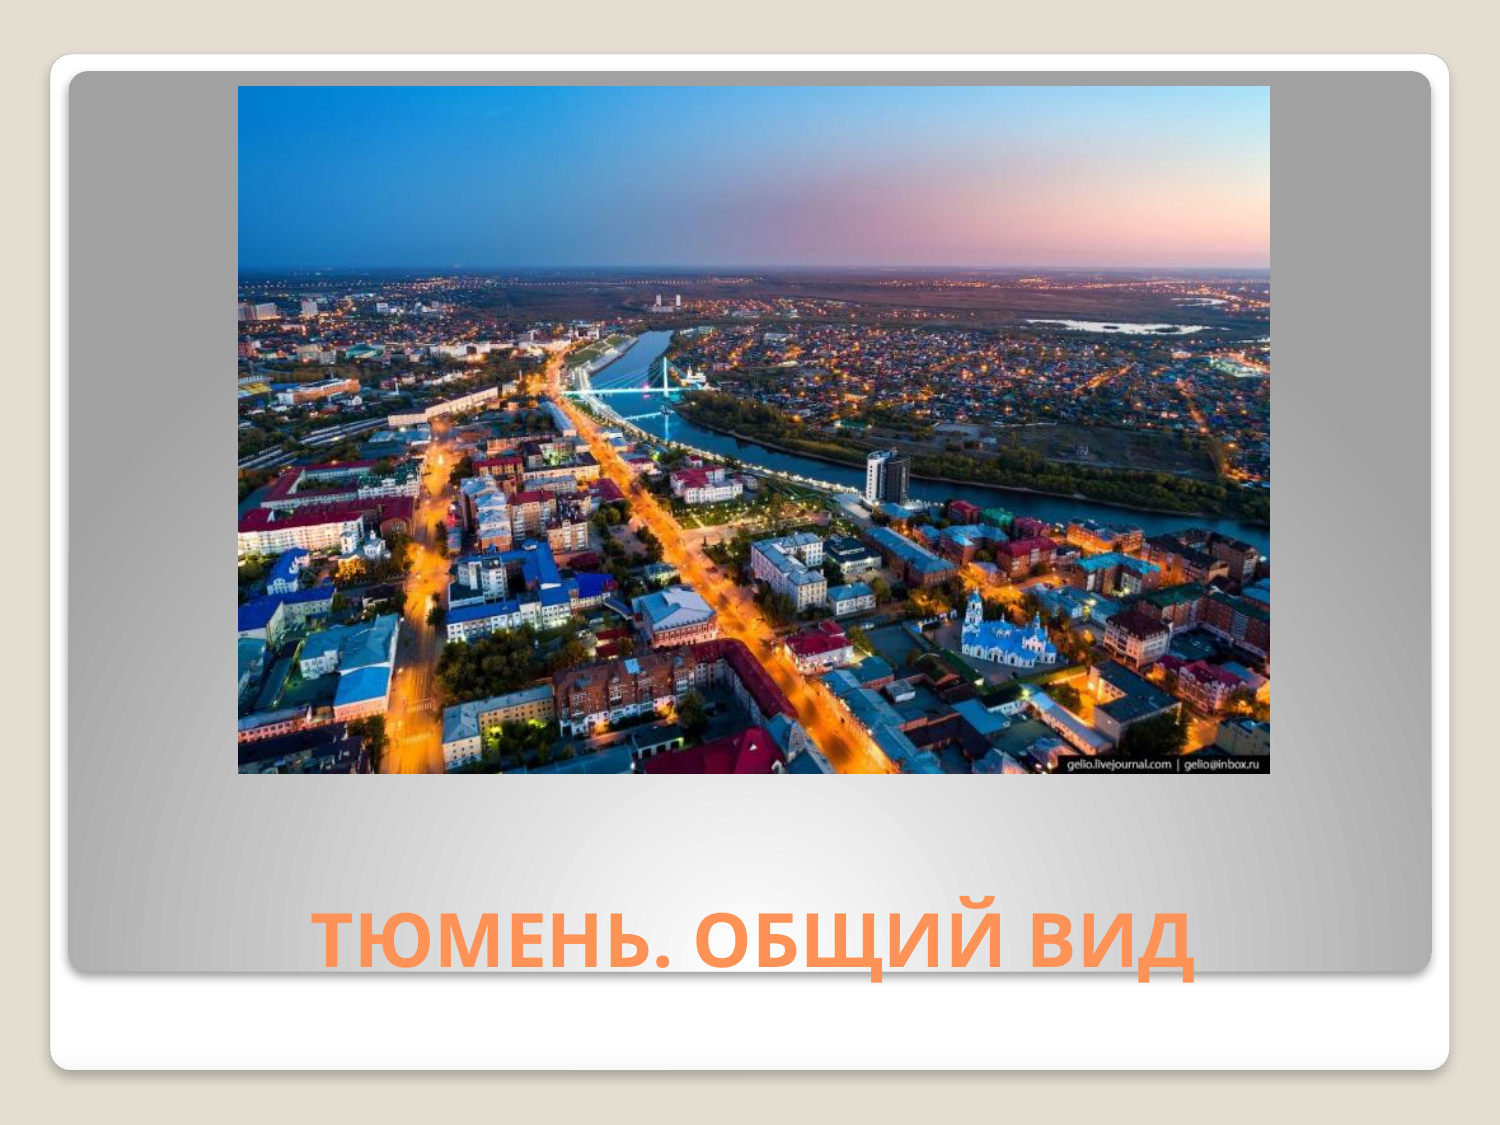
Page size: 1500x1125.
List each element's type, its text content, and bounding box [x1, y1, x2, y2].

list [237, 86, 1270, 775]
title ТЮМЕНЬ. ОБЩИЙ ВИД [82, 817, 1425, 990]
